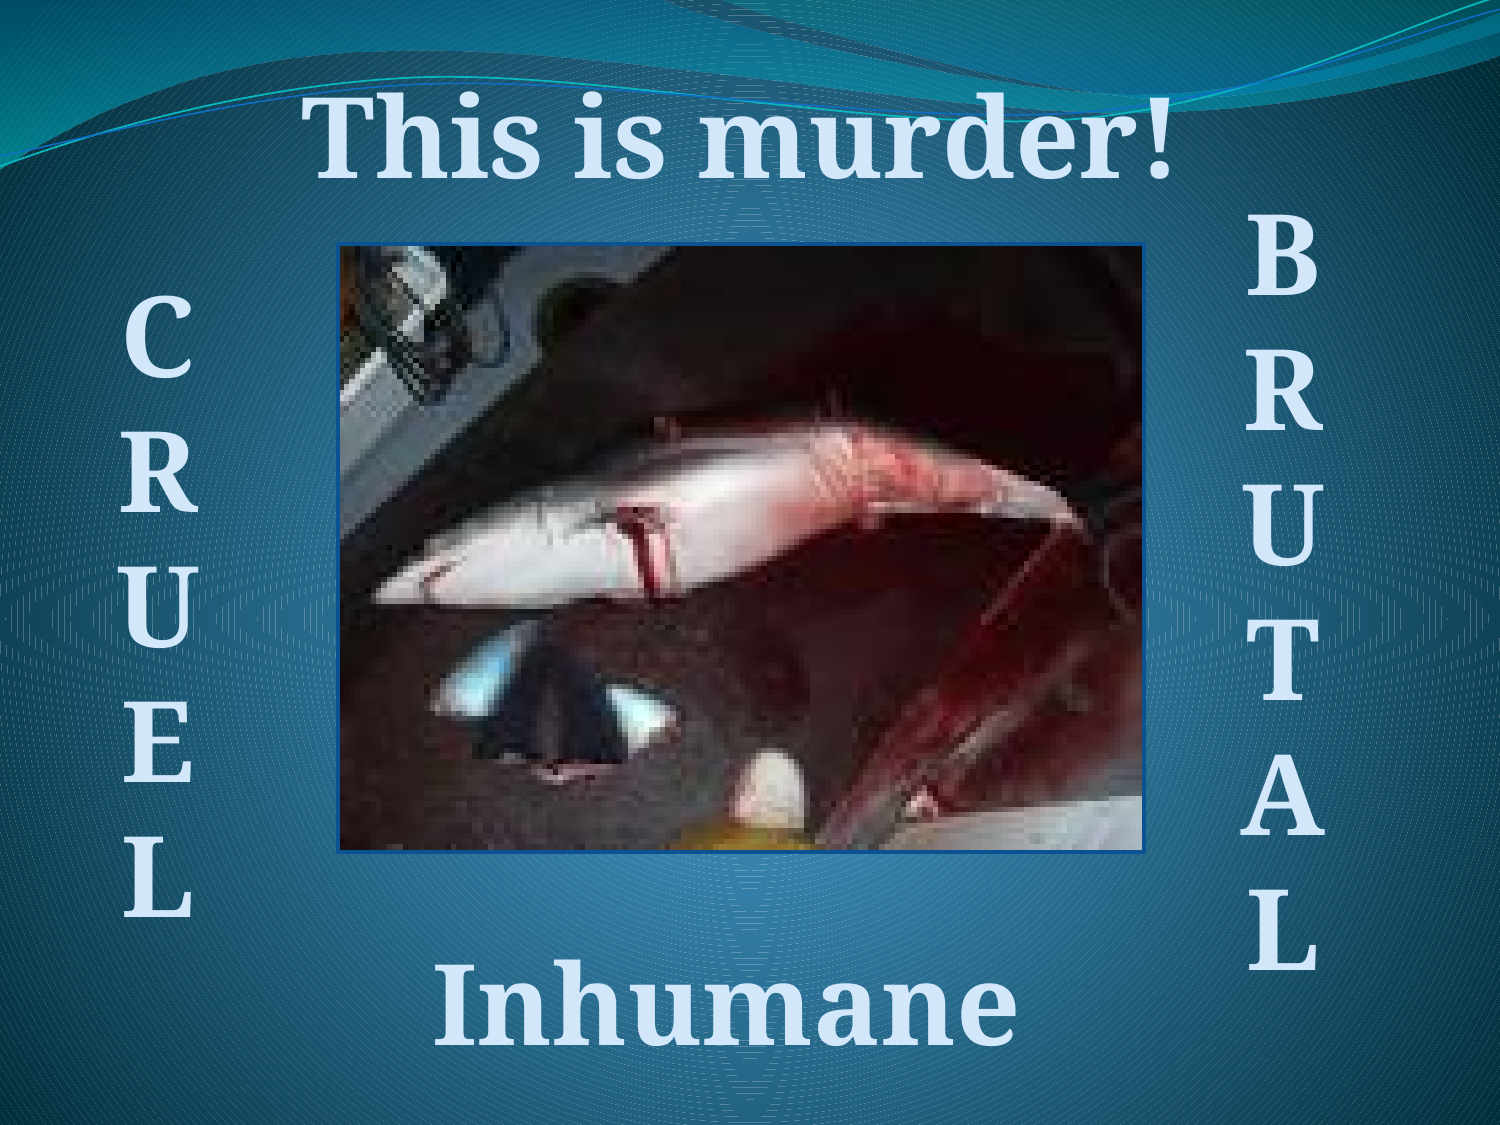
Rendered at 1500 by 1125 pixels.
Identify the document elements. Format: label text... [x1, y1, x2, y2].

text_box Inhumane [269, 925, 1184, 1076]
text_box This is murder! [286, 58, 1197, 209]
picture [339, 245, 1142, 851]
text_box B R U T A L [1206, 175, 1360, 1001]
text_box C R U E L [70, 257, 247, 948]
